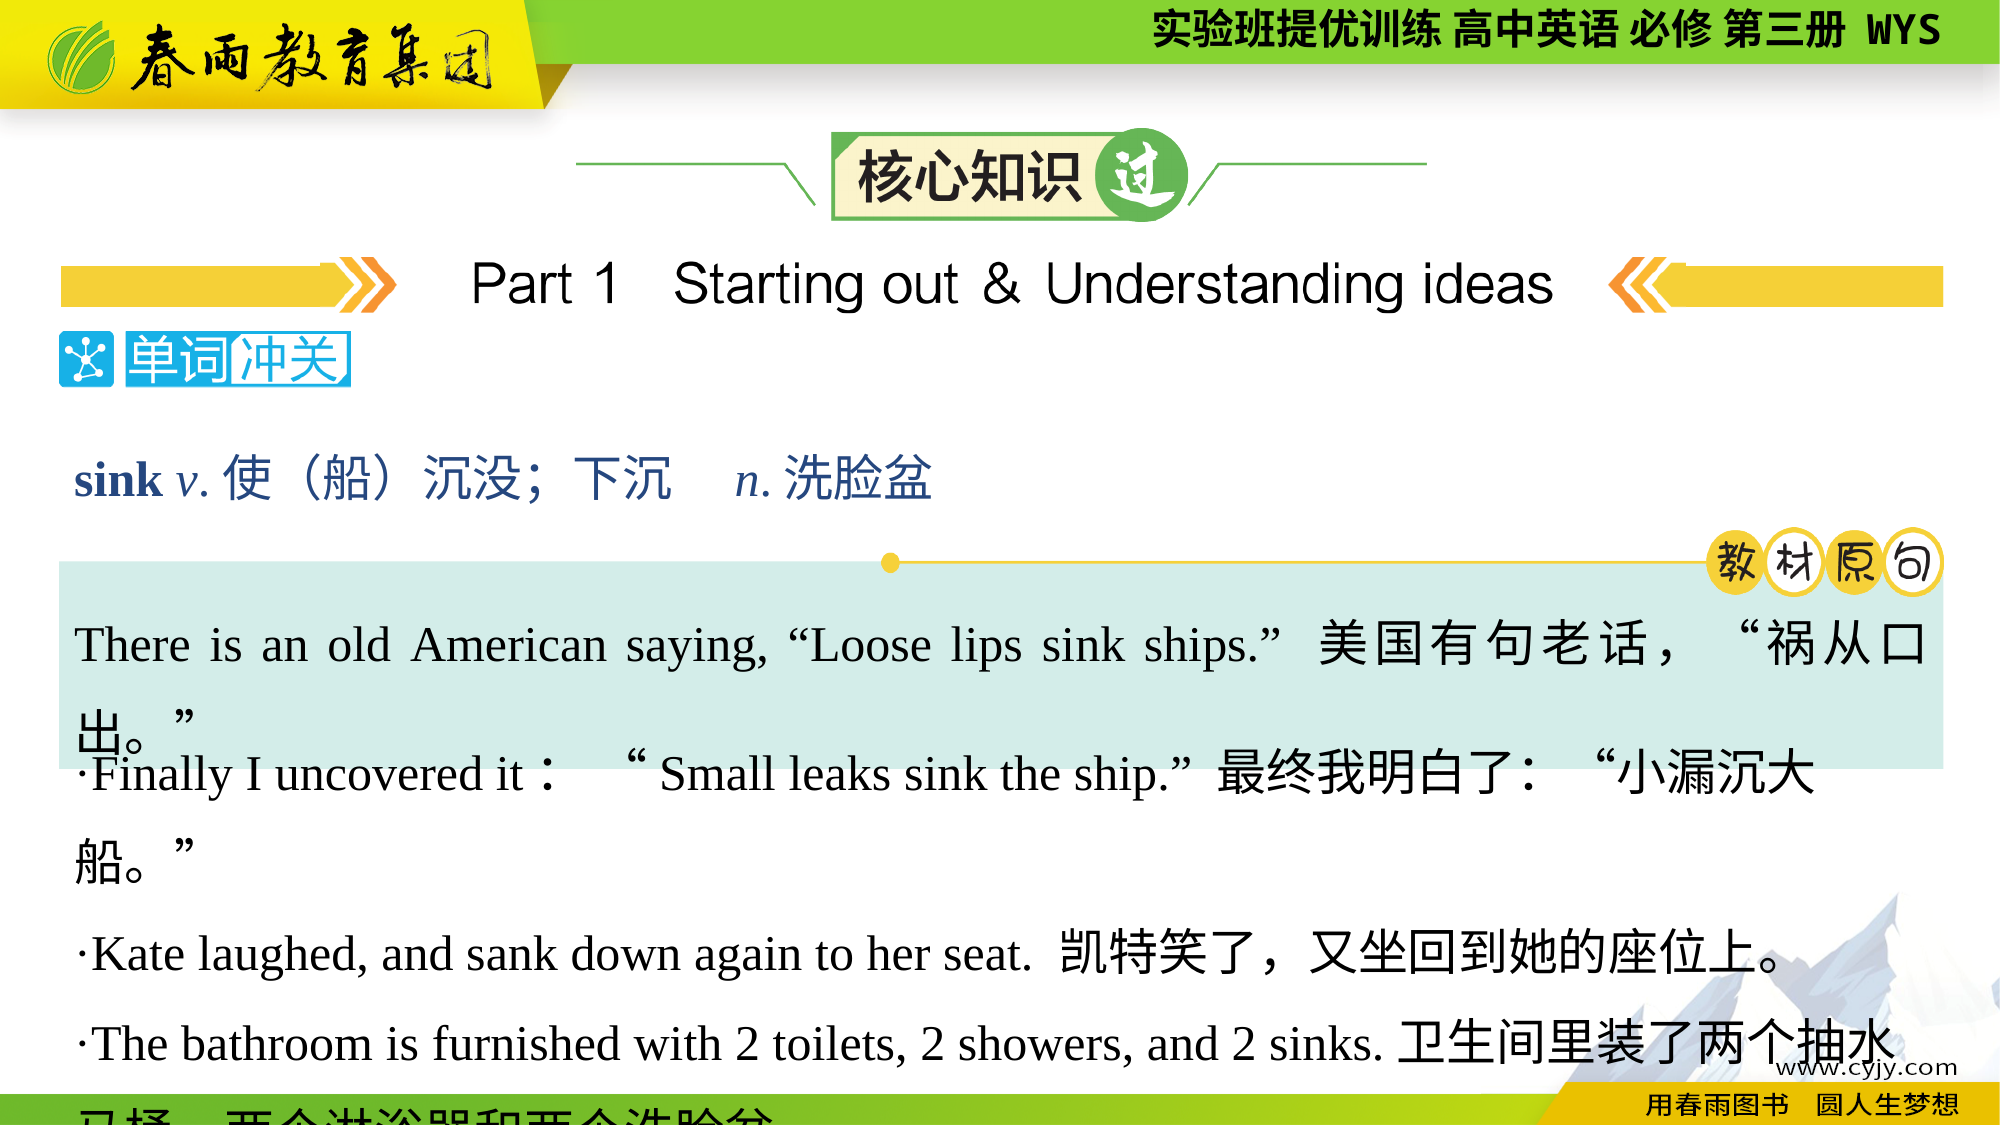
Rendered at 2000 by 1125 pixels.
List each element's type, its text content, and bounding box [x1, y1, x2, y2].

list sink v.使（船）沉没；下沉 n.洗脸盆 [59, 409, 1944, 504]
text_box There is an old American saying, “Loose lips sink ships.” 美国有句老话，“祸从口出。” [59, 561, 1944, 703]
text_box ·Finally I uncovered it： “Small leaks sink the ship.” 最终我明白了：“小漏沉大船。” ·Kate laughed, and sank down again to her seat. 凯特笑了，又坐回到她的座位上。 ·The bathroom is furnished with 2 toilets, 2 showers, and 2 sinks.卫生间里装了两个抽水马桶、两个淋浴器和两个洗脸盆。 [59, 703, 1944, 1125]
picture [0, 0, 2000, 1125]
